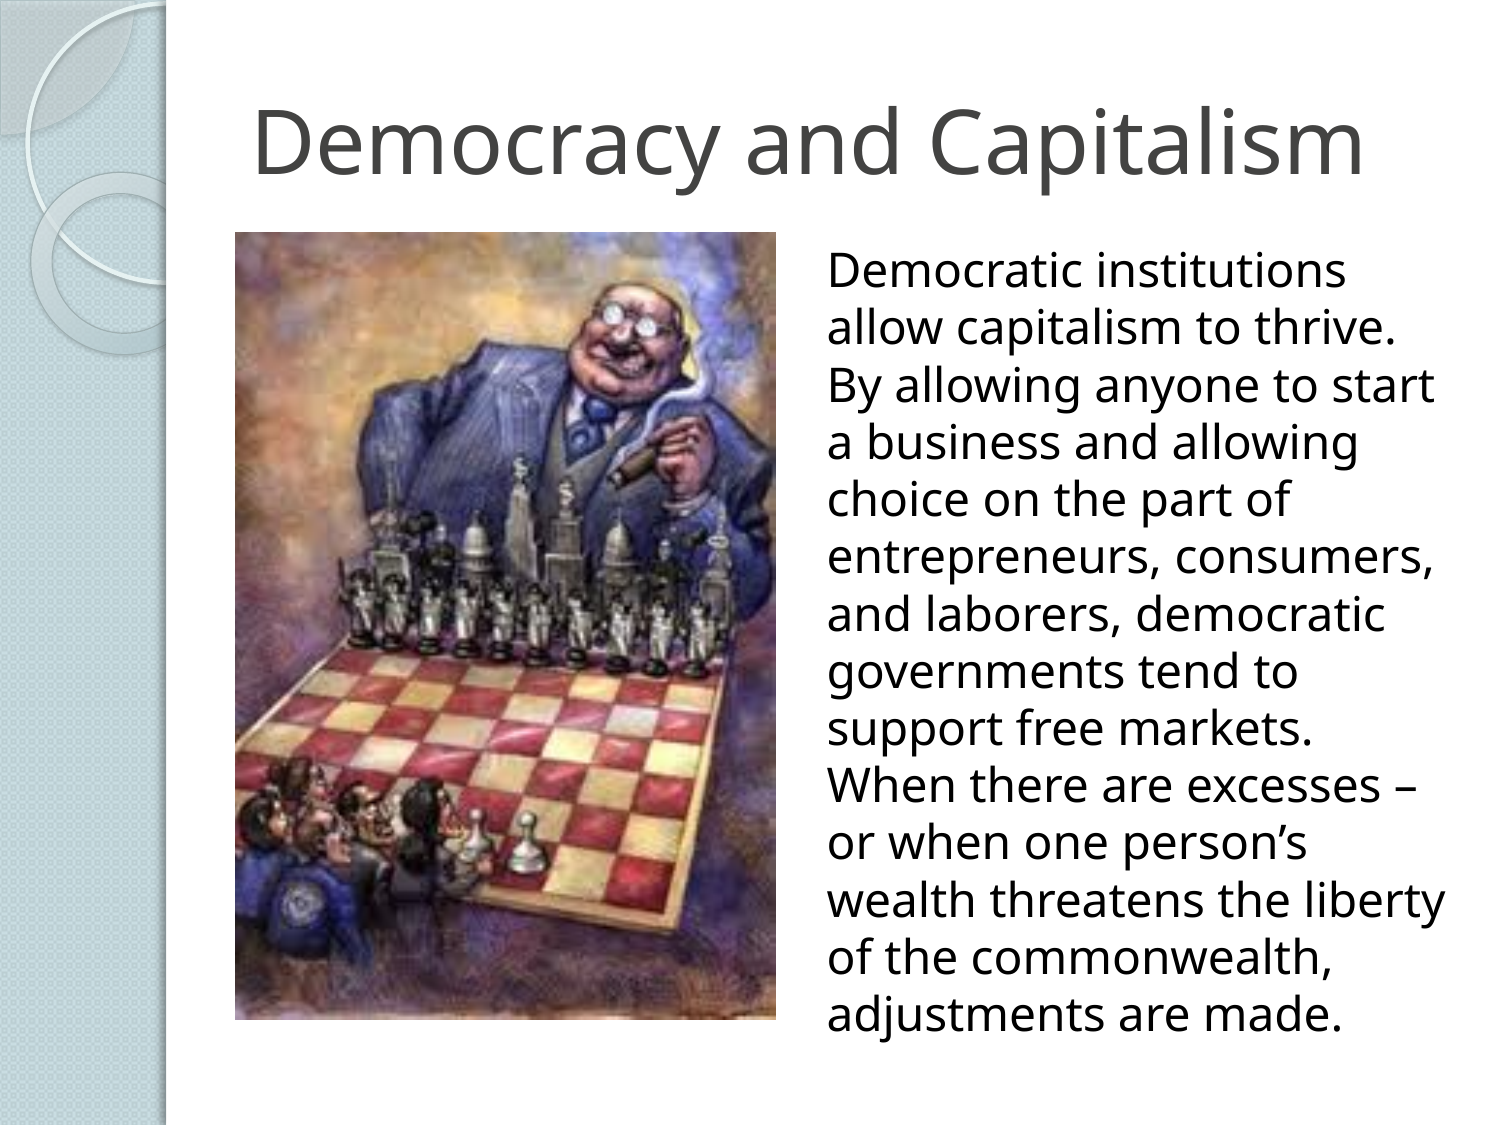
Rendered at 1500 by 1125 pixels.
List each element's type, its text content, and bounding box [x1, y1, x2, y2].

list Democratic institutions allow capitalism to thrive. By allowing anyone to start a business and allowing choice on the part of entrepreneurs, consumers, and laborers, democratic governments tend to support free markets. When there are excesses – or when one person’s wealth threatens the liberty of the commonwealth, adjustments are made. [800, 232, 1466, 1075]
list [235, 232, 777, 1021]
title Democracy and Capitalism [235, 45, 1466, 233]
